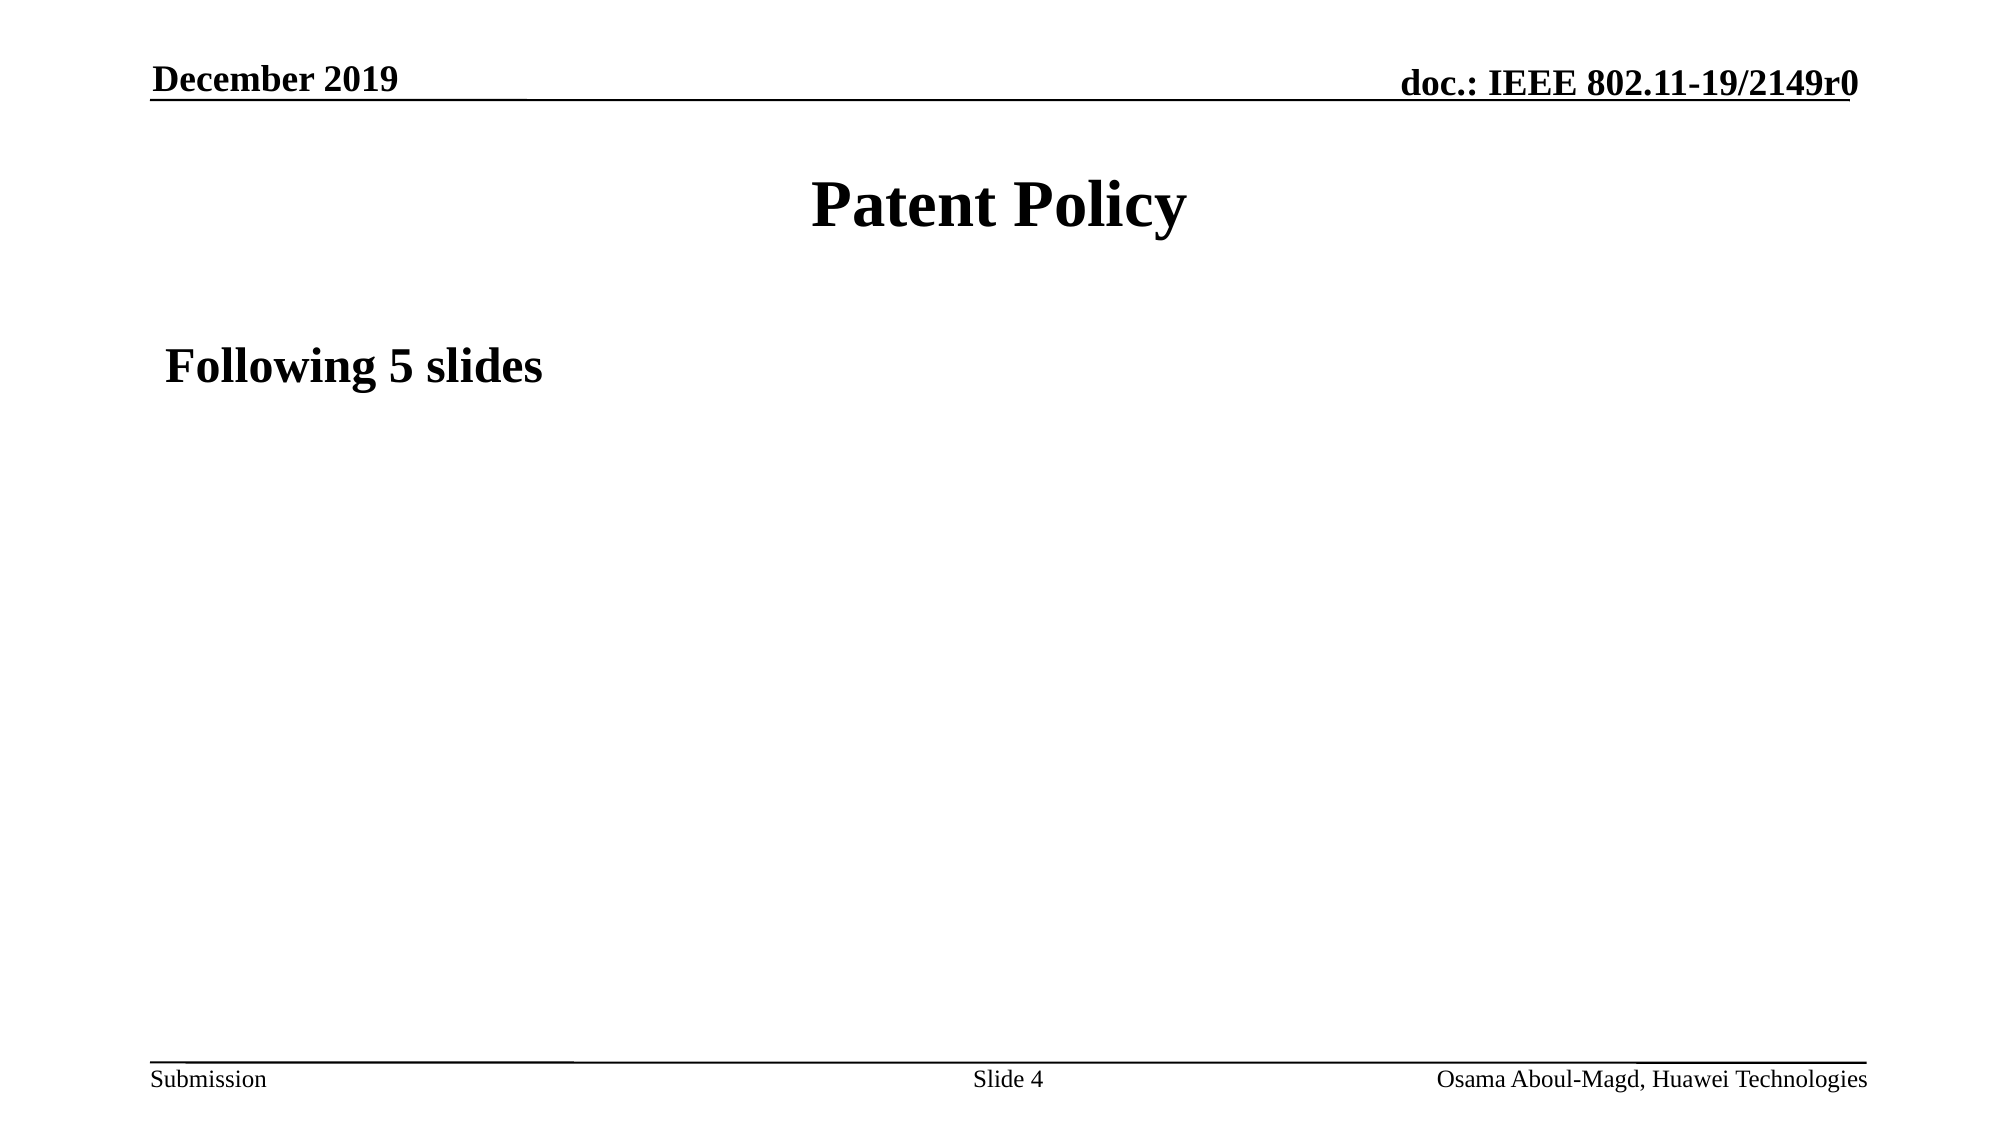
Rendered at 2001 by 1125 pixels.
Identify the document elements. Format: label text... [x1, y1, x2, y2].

list Following 5 slides [149, 324, 1850, 1000]
footer Osama Aboul-Magd, Huawei Technologies [1171, 1061, 1869, 1093]
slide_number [152, 54, 563, 100]
slide_number Slide 4 [950, 1061, 1067, 1123]
title Patent Policy [149, 112, 1850, 288]
